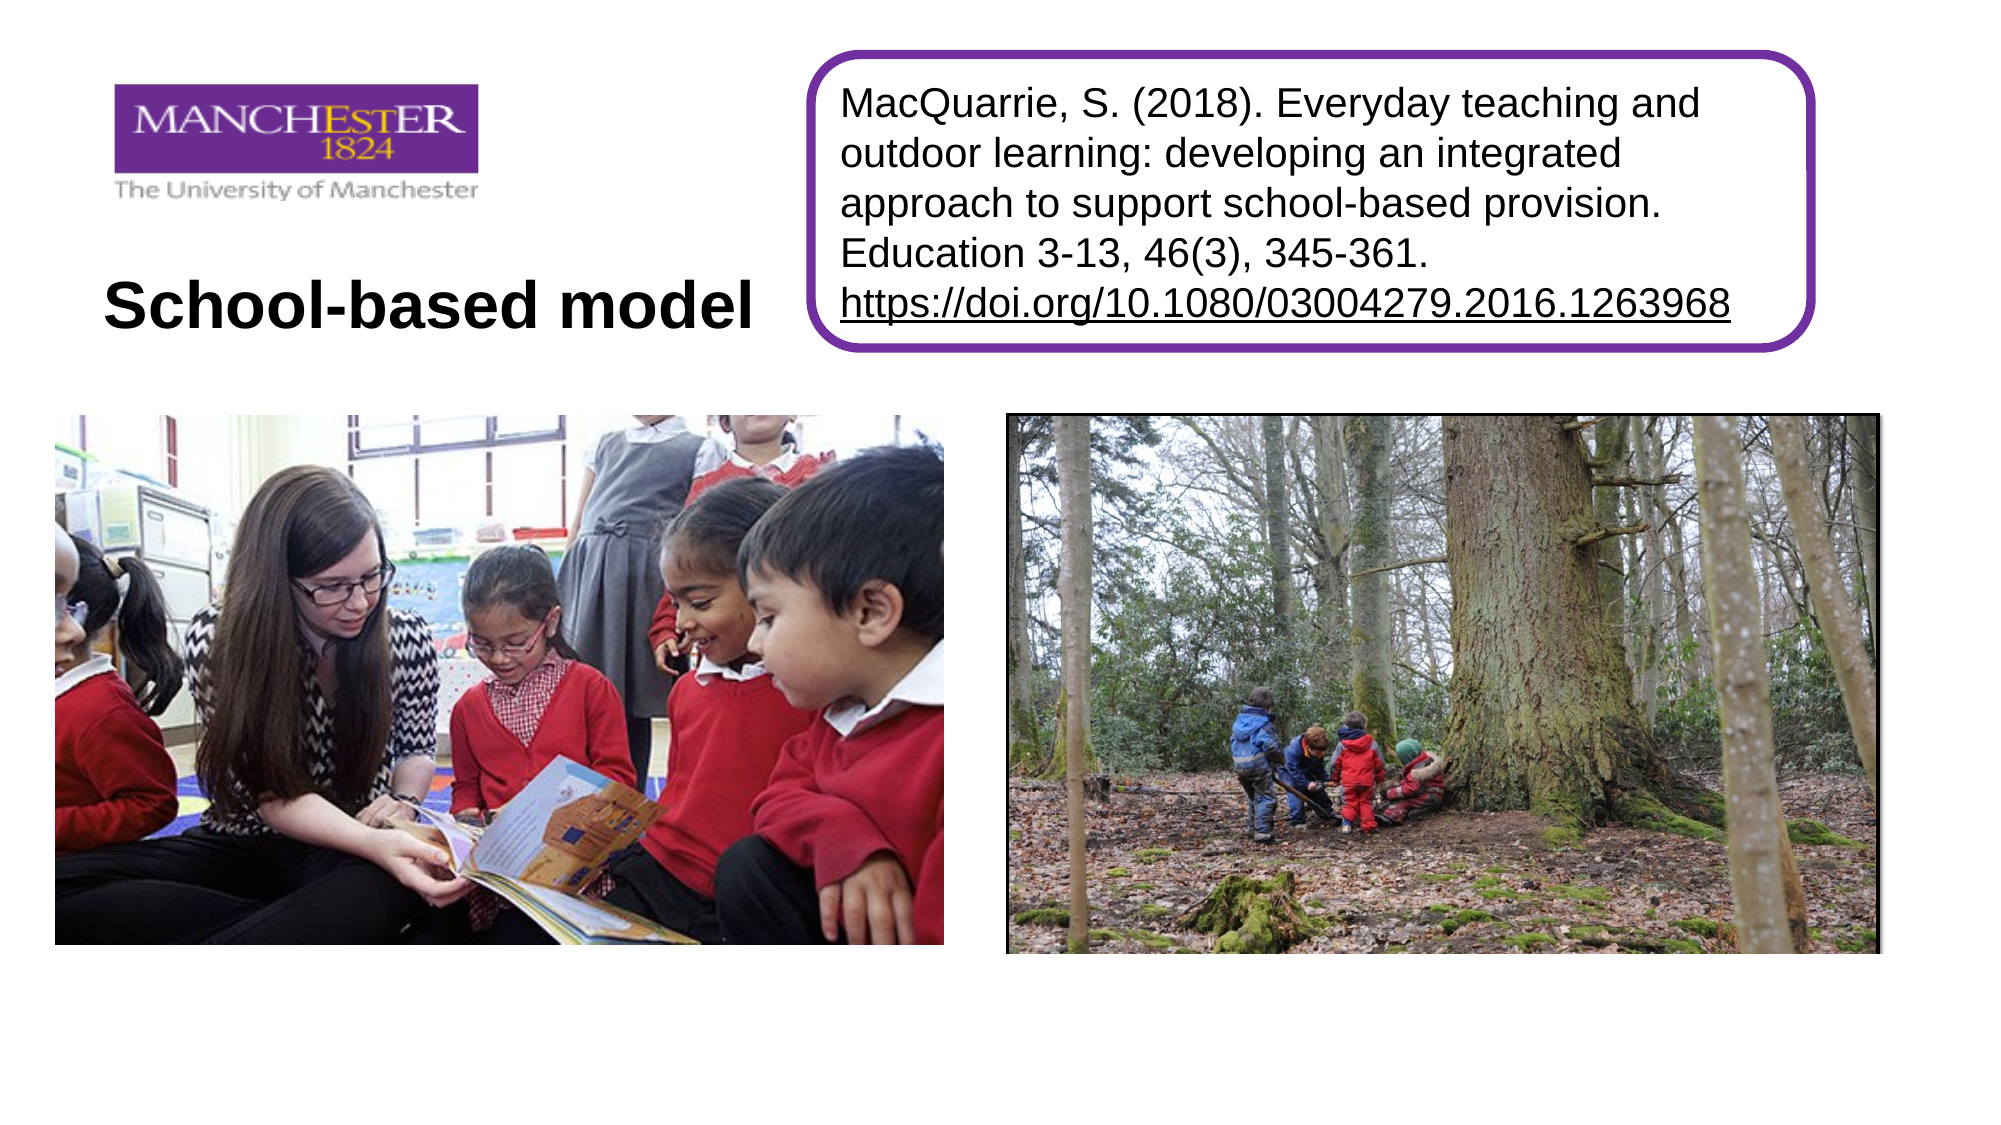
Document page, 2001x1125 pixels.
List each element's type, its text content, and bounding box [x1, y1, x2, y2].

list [1002, 409, 1887, 954]
title School-based model [88, 207, 1367, 396]
text_box MacQuarrie, S. (2018). Everyday teaching and outdoor learning: developing an integrated approach to support school-based provision. Education 3-13, 46(3), 345-361. https://doi.org/10.1080/03004279.2016.1263968 [811, 54, 1811, 349]
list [54, 415, 944, 945]
